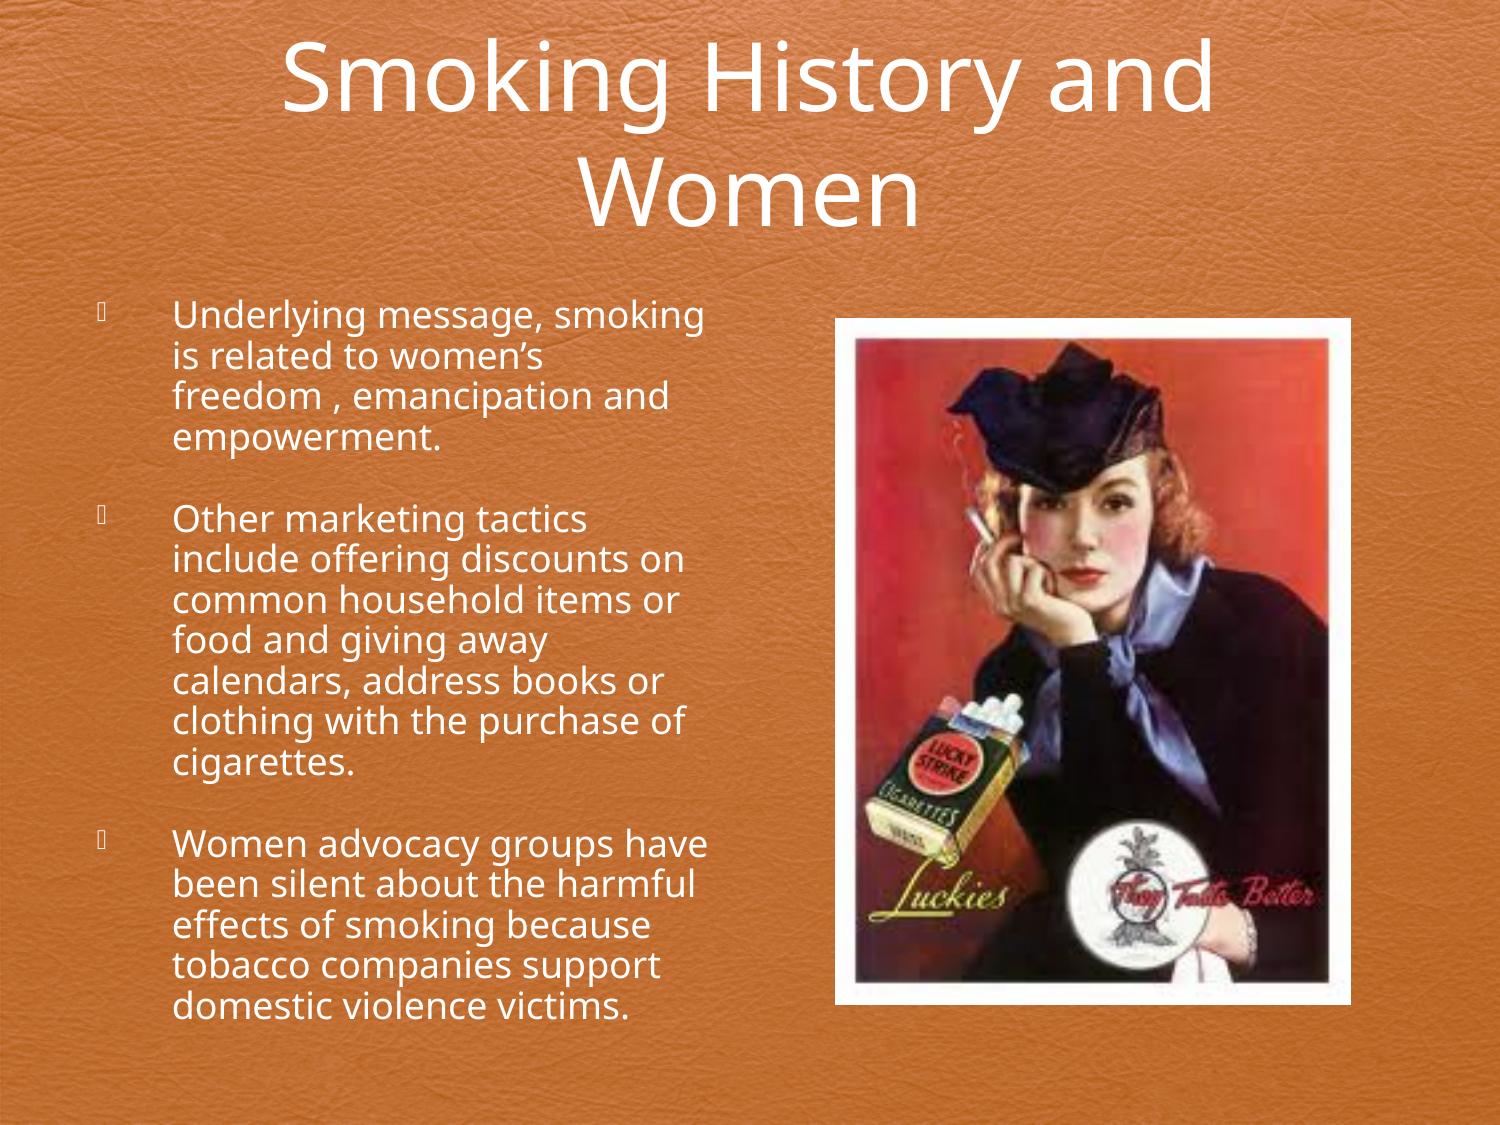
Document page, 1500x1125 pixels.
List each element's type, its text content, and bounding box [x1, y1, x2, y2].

list Underlying message, smoking is related to women’s freedom , emancipation and empowerment. Other marketing tactics include offering discounts on common household items or food and giving away calendars, address books or clothing with the purchase of cigarettes. Women advocacy groups have been silent about the harmful effects of smoking because tobacco companies support domestic violence victims. [81, 288, 738, 1006]
picture [834, 316, 1352, 1007]
title Smoking History and Women [81, 15, 1419, 254]
